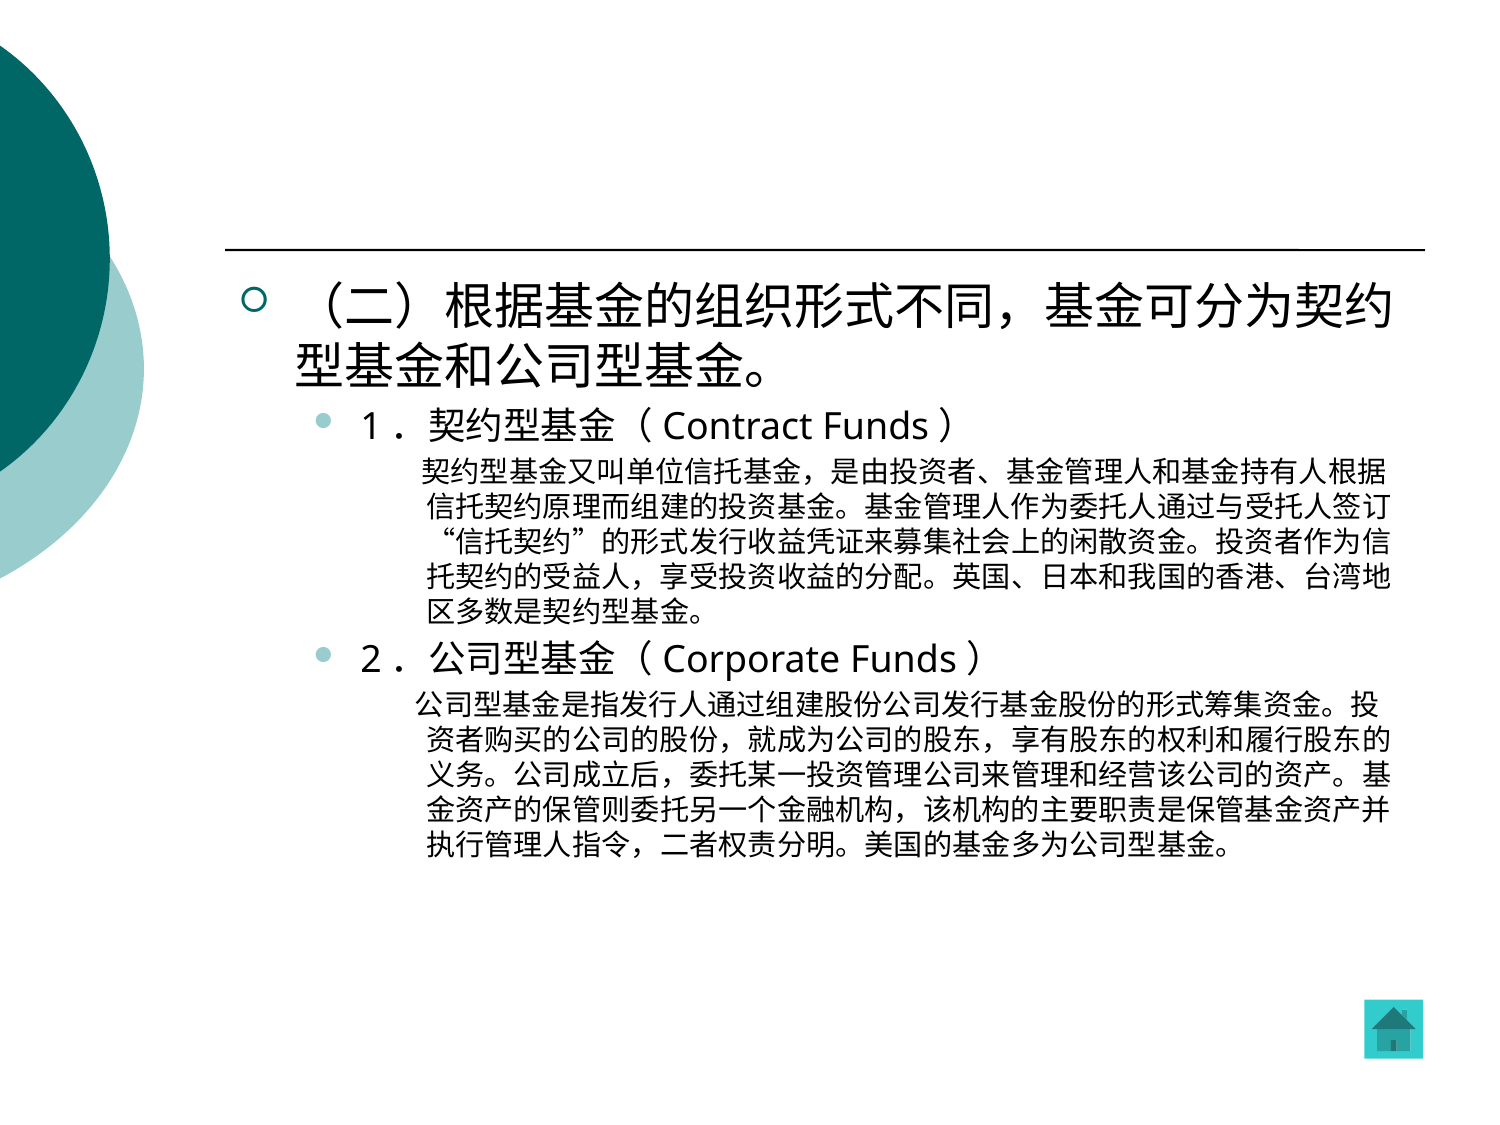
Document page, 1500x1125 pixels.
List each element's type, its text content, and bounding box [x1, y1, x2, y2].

text_box [1364, 999, 1424, 1059]
list （二）根据基金的组织形式不同，基金可分为契约型基金和公司型基金。 1．契约型基金（Contract Funds） 契约型基金又叫单位信托基金，是由投资者、基金管理人和基金持有人根据信托契约原理而组建的投资基金。基金管理人作为委托人通过与受托人签订“信托契约”的形式发行收益凭证来募集社会上的闲散资金。投资者作为信托契约的受益人，享受投资收益的分配。英国、日本和我国的香港、台湾地区多数是契约型基金。 2．公司型基金（Corporate Funds） 公司型基金是指发行人通过组建股份公司发行基金股份的形式筹集资金。投资者购买的公司的股份，就成为公司的股东，享有股东的权利和履行股东的义务。公司成立后，委托某一投资管理公司来管理和经营该公司的资产。基金资产的保管则委托另一个金融机构，该机构的主要职责是保管基金资产并执行管理人指令，二者权责分明。美国的基金多为公司型基金。 [223, 266, 1424, 943]
